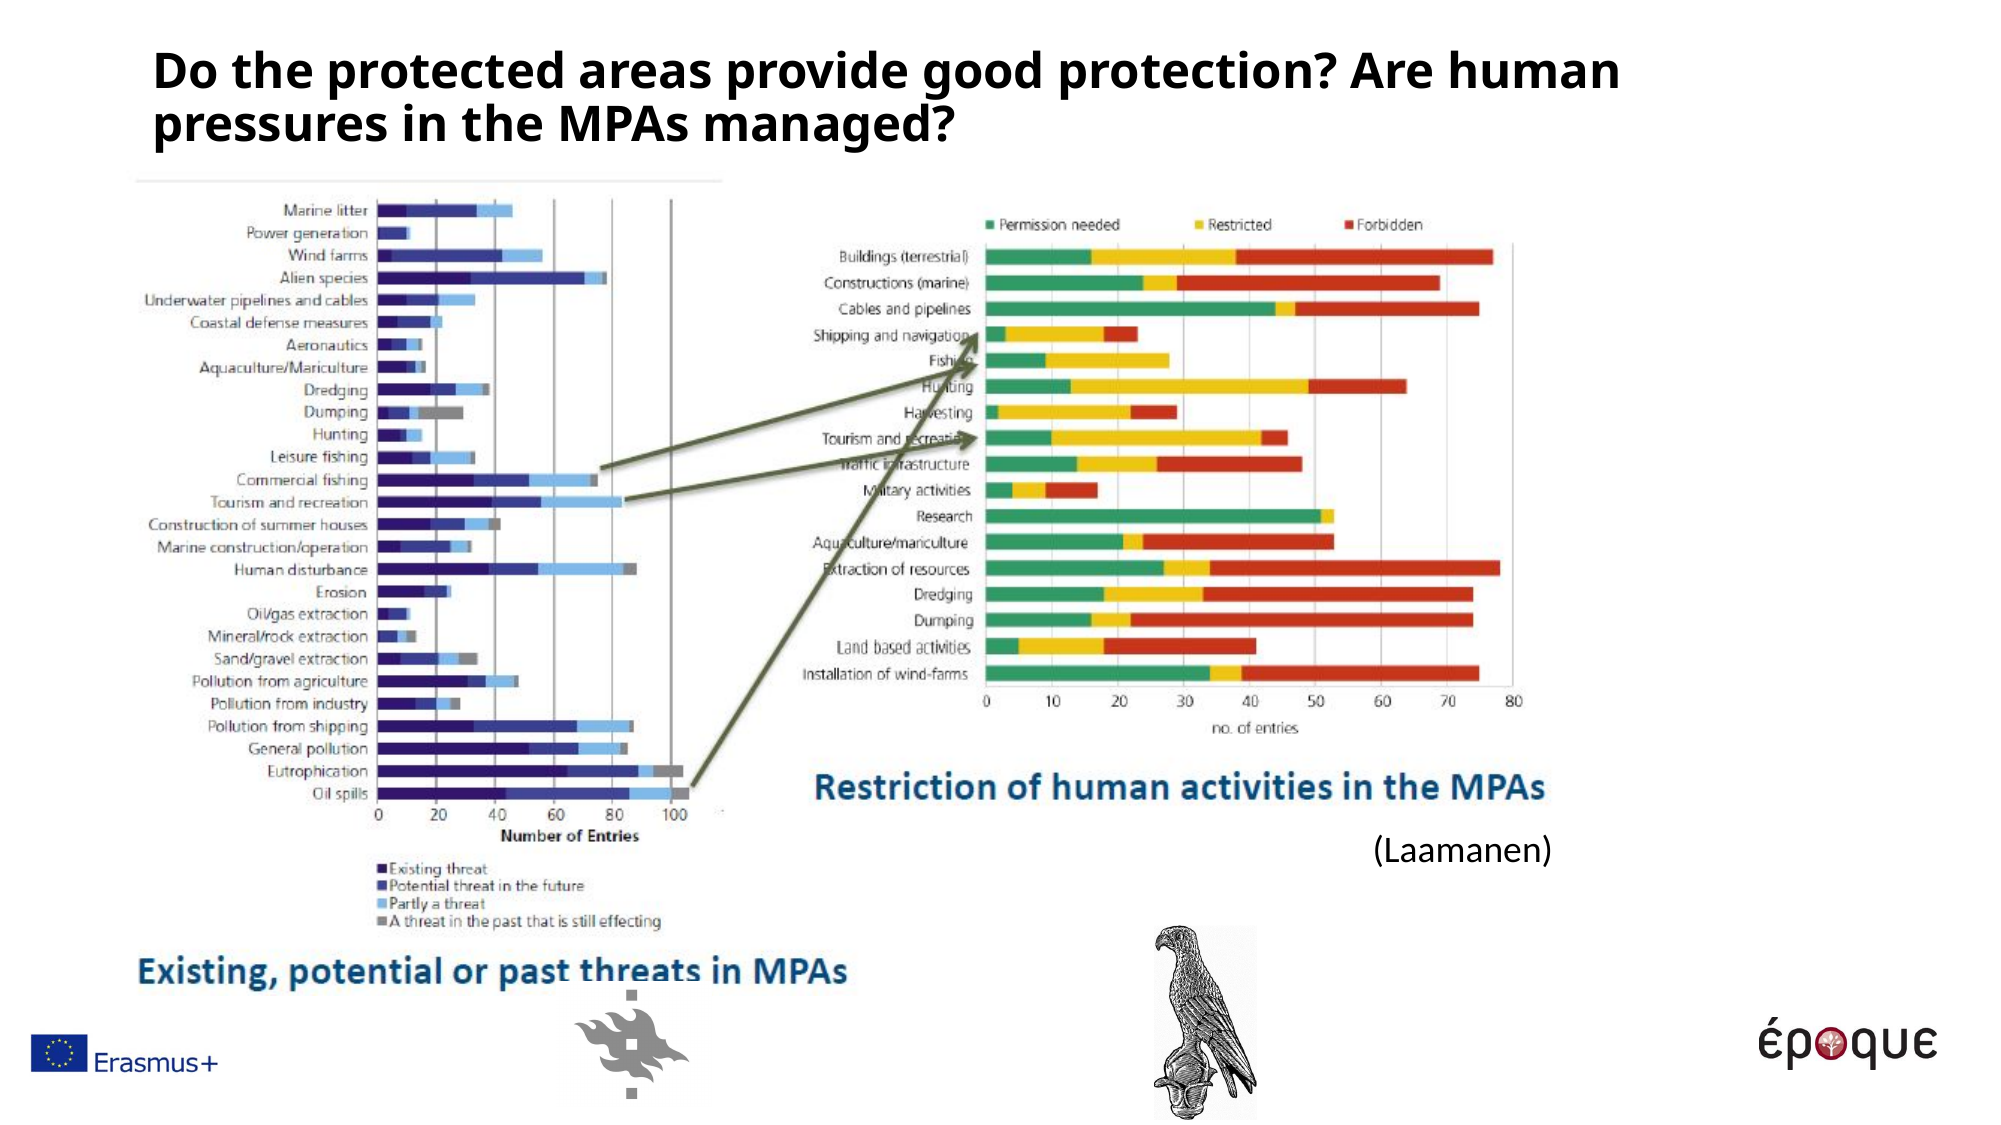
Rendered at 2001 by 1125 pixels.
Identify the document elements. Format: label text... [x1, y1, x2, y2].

picture [67, 159, 1653, 1120]
picture [1759, 1017, 1937, 1070]
picture [29, 1023, 219, 1083]
title Do the protected areas provide good protection? Are human pressures in the MPAs managed? [137, 0, 1863, 161]
